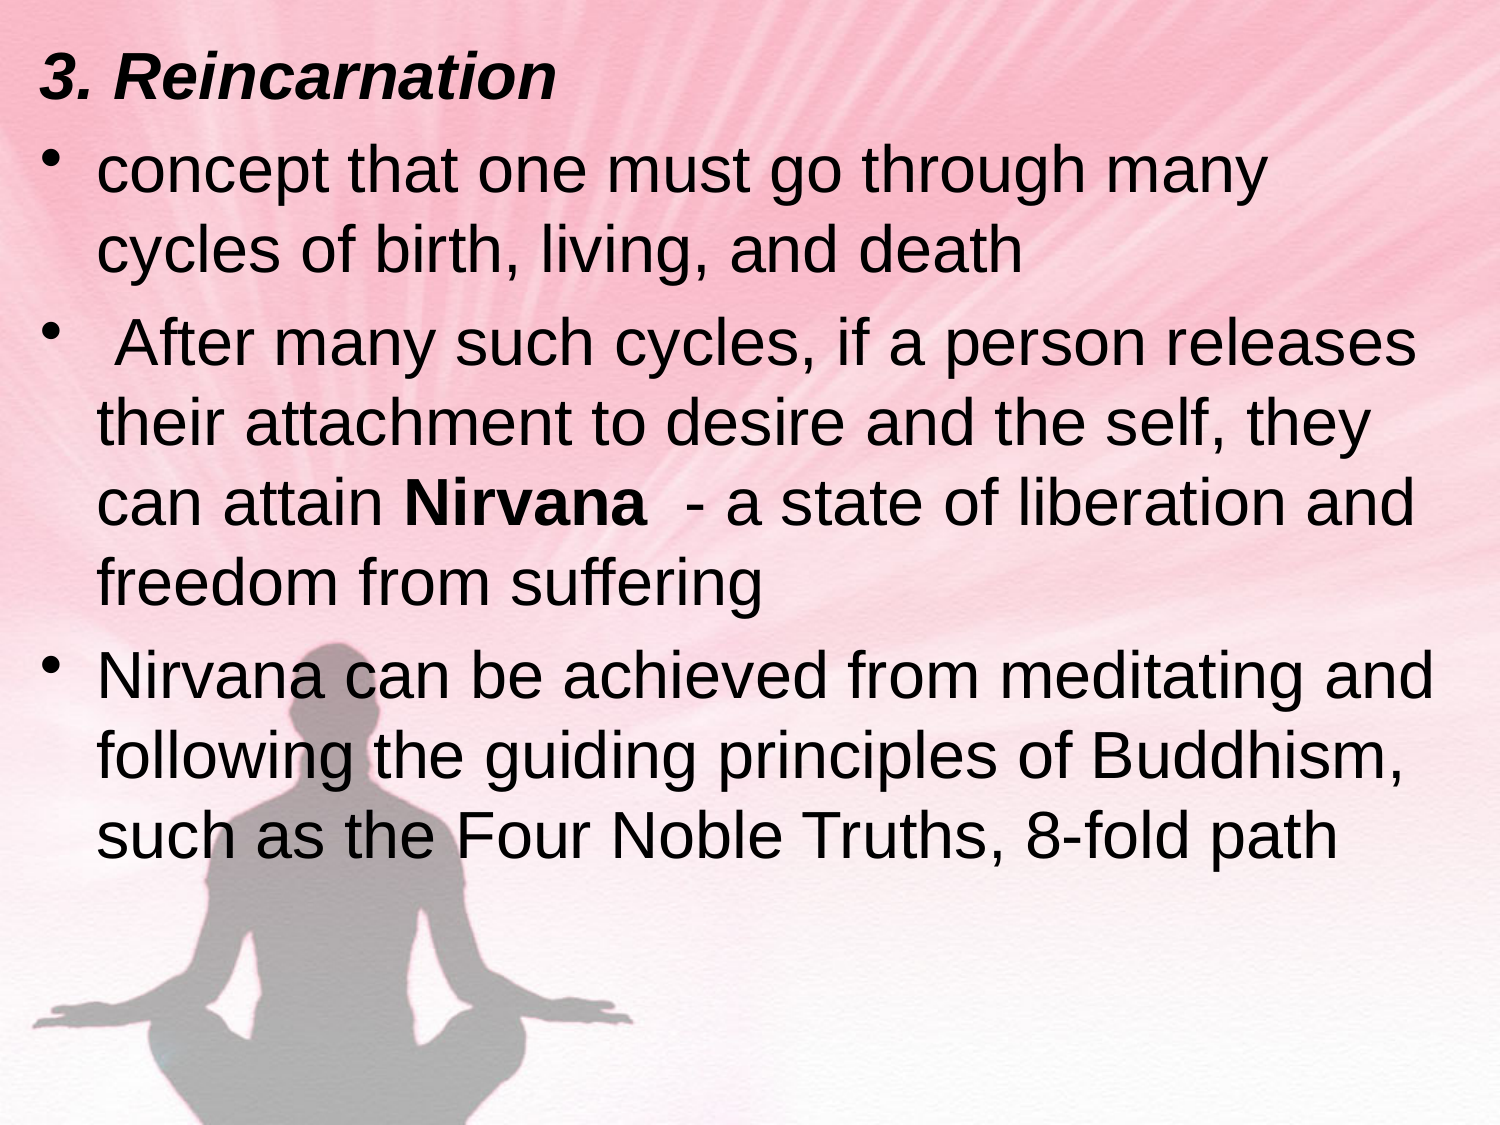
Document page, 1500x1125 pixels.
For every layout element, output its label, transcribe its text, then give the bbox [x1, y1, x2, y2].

picture [0, 0, 1500, 1125]
list 3. Reincarnation concept that one must go through many cycles of birth, living, and death After many such cycles, if a person releases their attachment to desire and the self, they can attain Nirvana - a state of liberation and freedom from suffering Nirvana can be achieved from meditating and following the guiding principles of Buddhism, such as the Four Noble Truths, 8-fold path [24, 24, 1484, 851]
